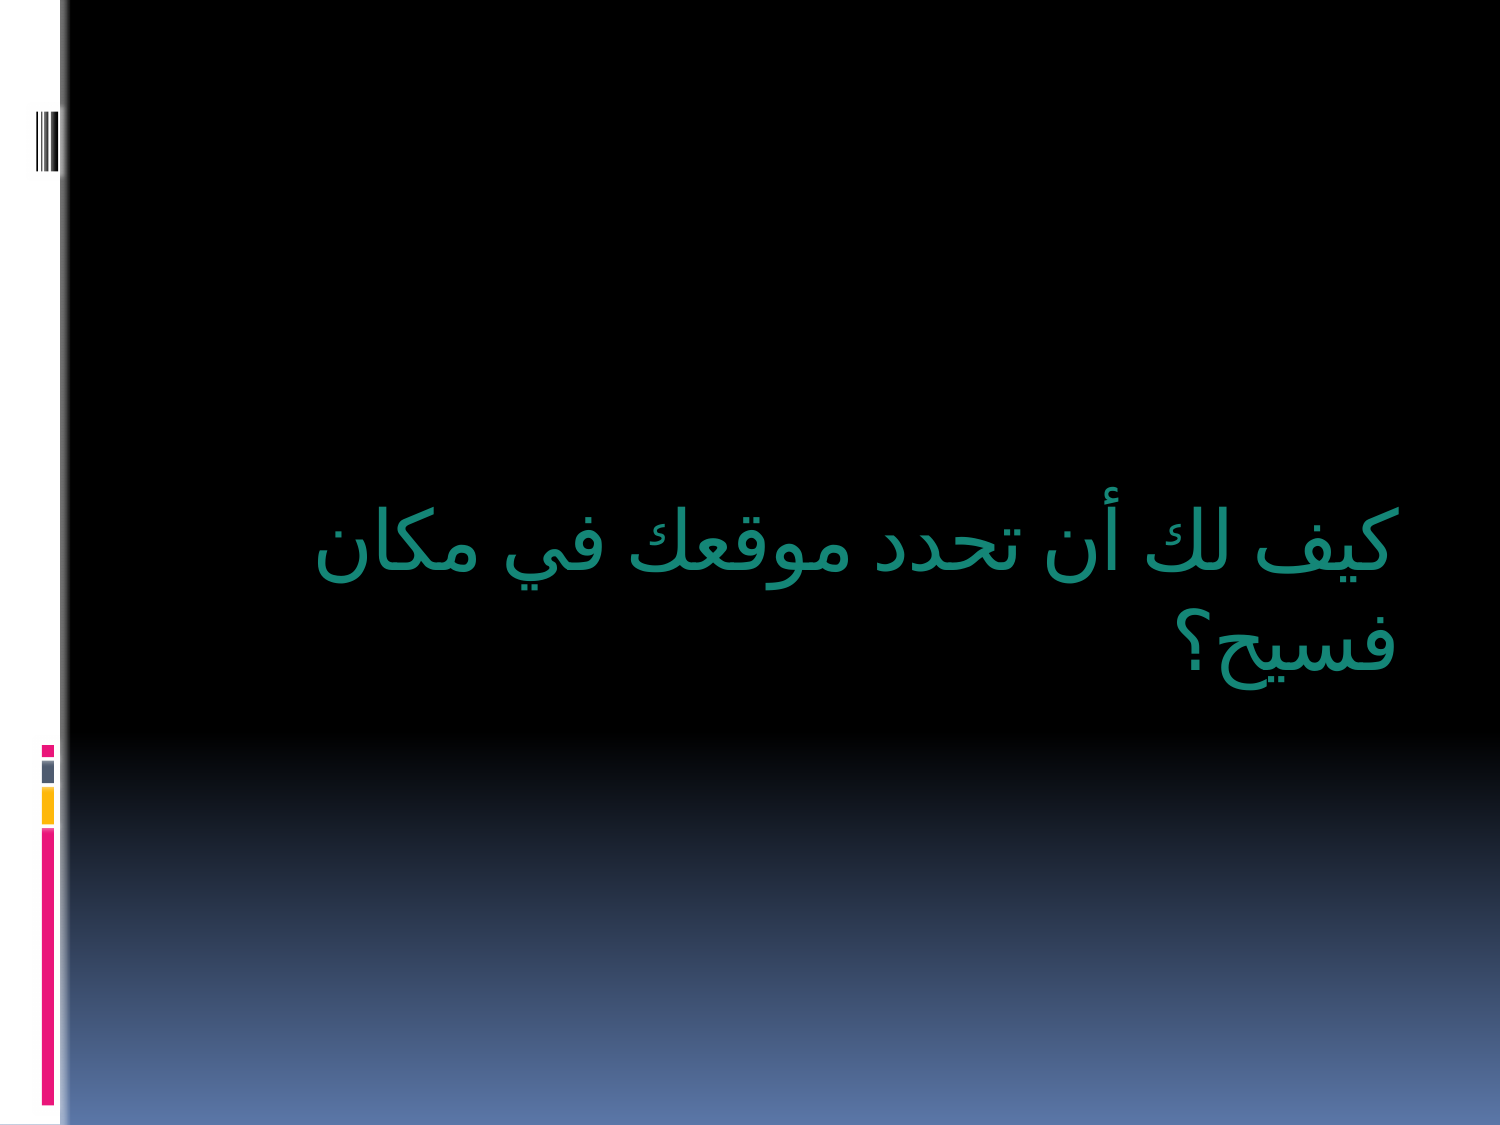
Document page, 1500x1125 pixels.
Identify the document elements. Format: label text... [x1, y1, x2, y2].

title كيف لك أن تحدد موقعك في مكان فسيح؟ [64, 479, 1415, 668]
